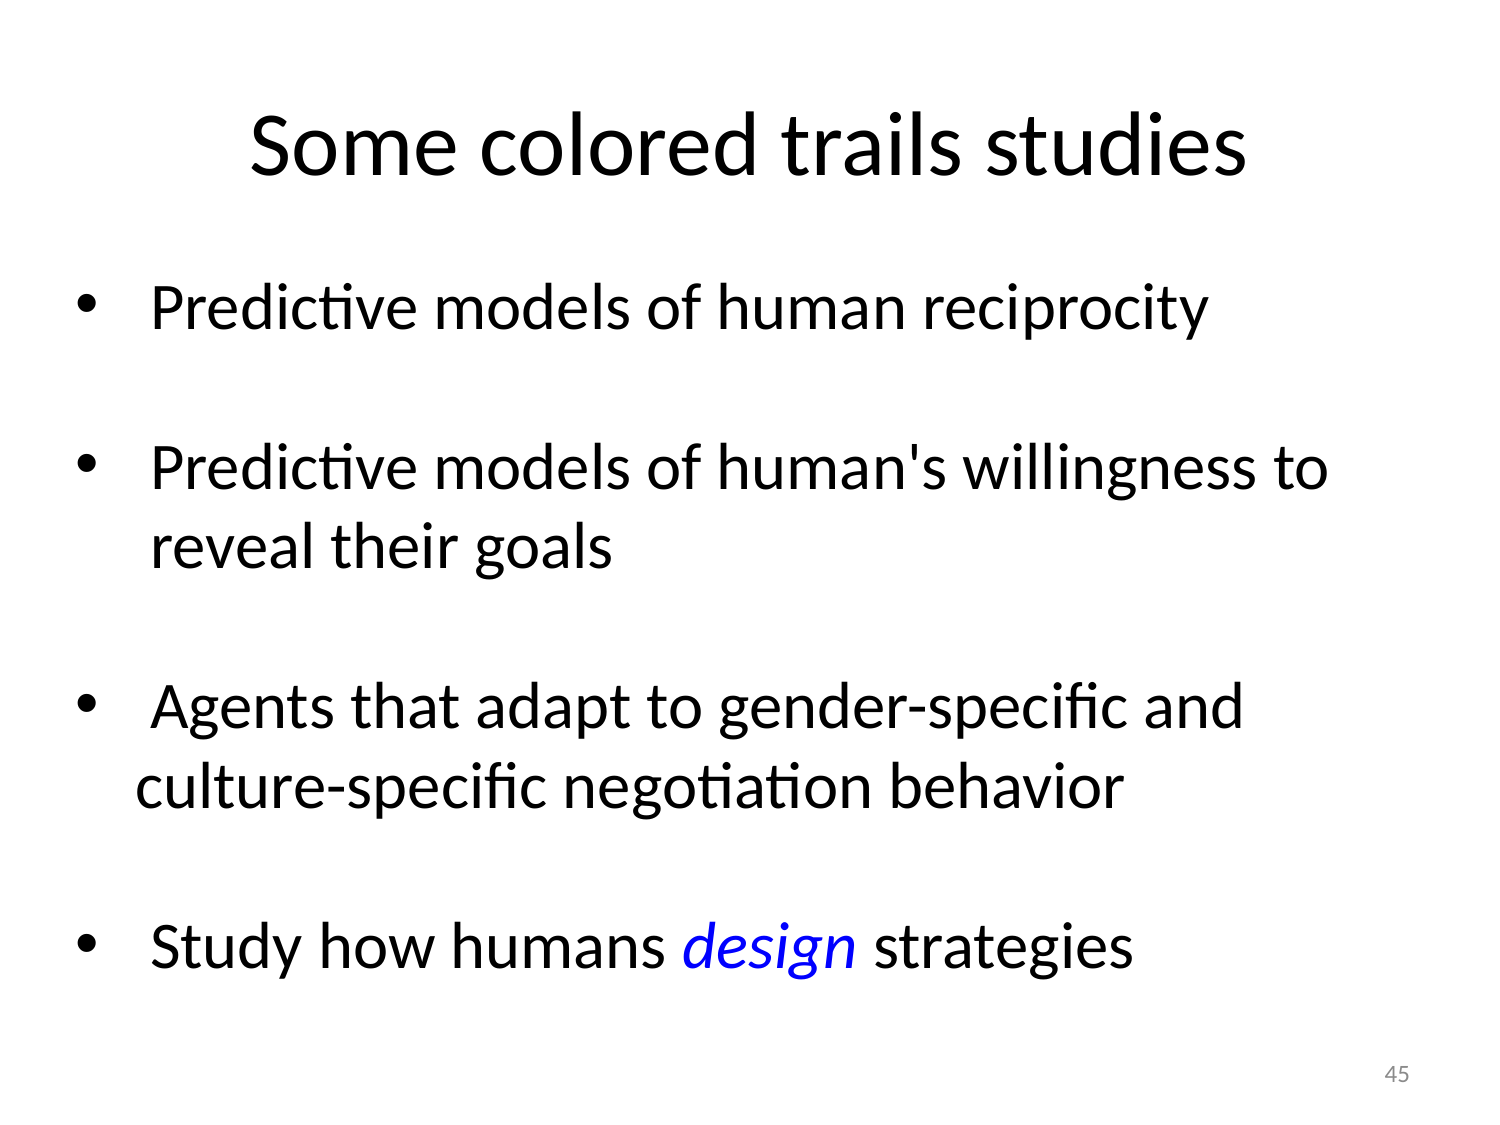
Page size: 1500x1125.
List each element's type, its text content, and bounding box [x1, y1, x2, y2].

slide_number 45 [1074, 1042, 1425, 1103]
text_box Predictive models of human reciprocity Predictive models of human's willingness to reveal their goals Agents that adapt to gender-specific and culture-specific negotiation behavior Study how humans design strategies [75, 262, 1425, 1005]
text_box Some colored trails studies [75, 45, 1425, 233]
